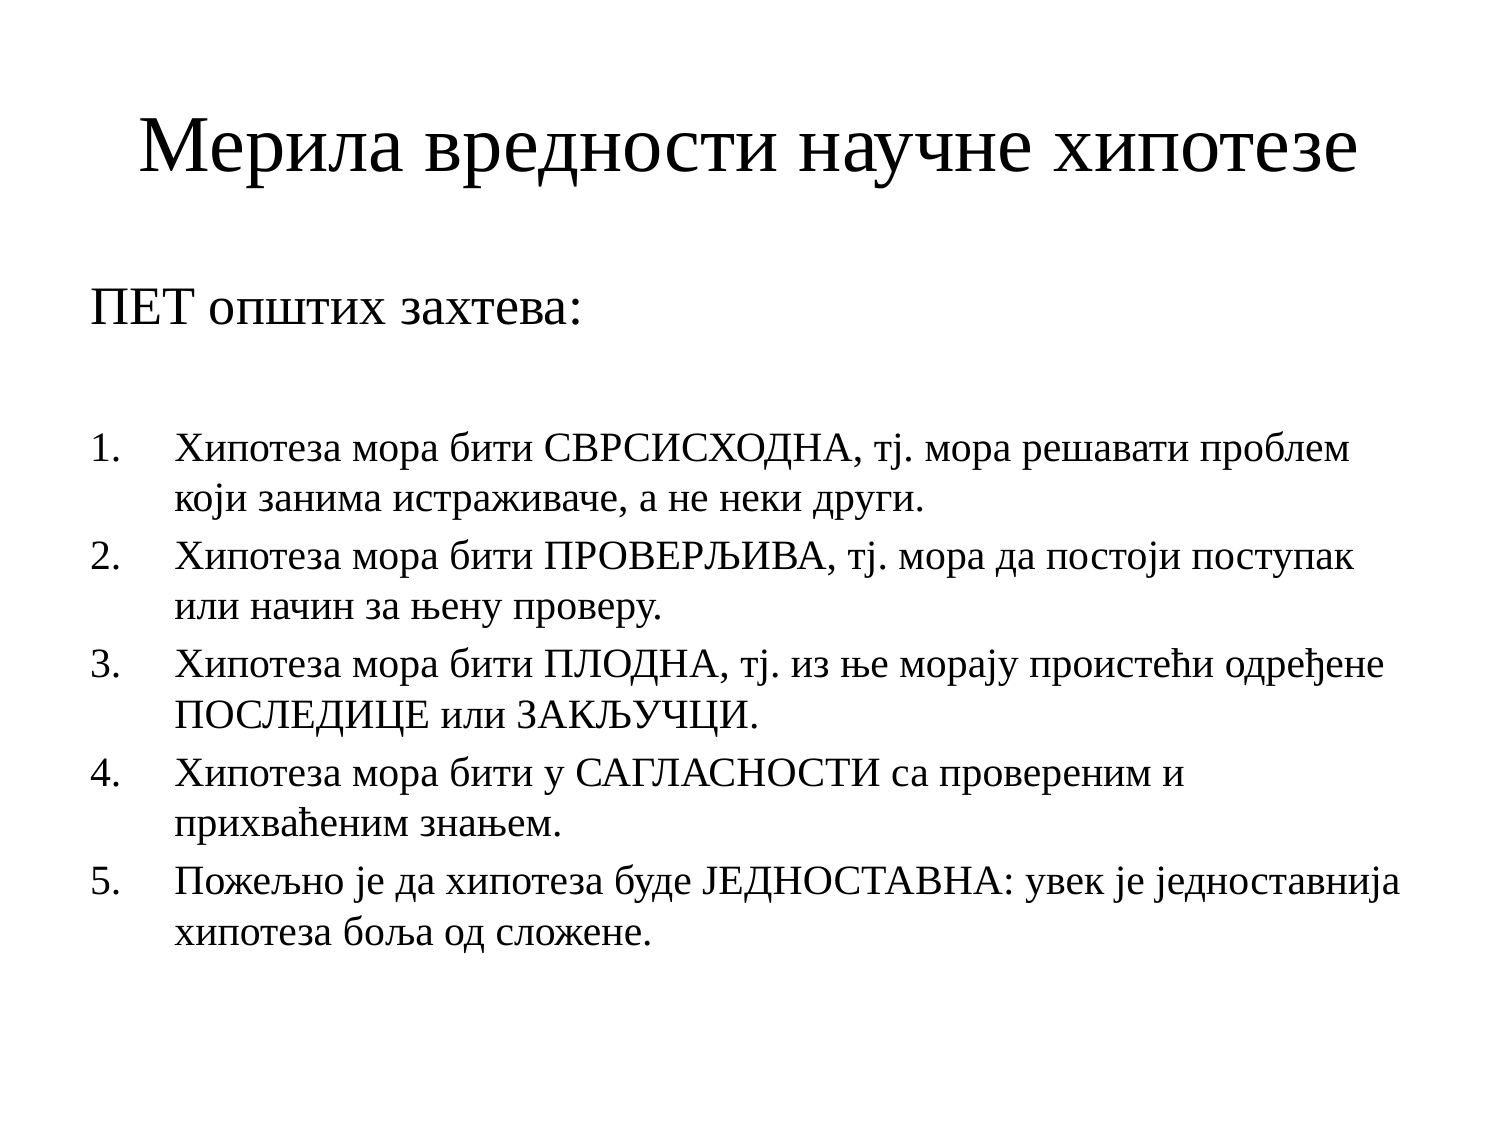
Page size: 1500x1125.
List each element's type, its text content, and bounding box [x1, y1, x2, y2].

list ПЕТ општих захтева: Хипотеза мора бити СВРСИСХОДНА, тј. мора решавати проблем који занима истраживаче, а не неки други. Хипотеза мора бити ПРОВЕРЉИВА, тј. мора да постоји поступак или начин за њену проверу. Хипотеза мора бити ПЛОДНА, тј. из ње морају проистећи одређене ПОСЛЕДИЦЕ или ЗАКЉУЧЦИ. Хипотеза мора бити у САГЛАСНОСТИ са провереним и прихваћеним знањем. Пожељно је да хипотеза буде ЈЕДНОСТАВНА: увек је једноставнија хипотеза боља од сложене. [75, 262, 1425, 1005]
title Мерила вредности научне хипотезе [75, 45, 1425, 233]
